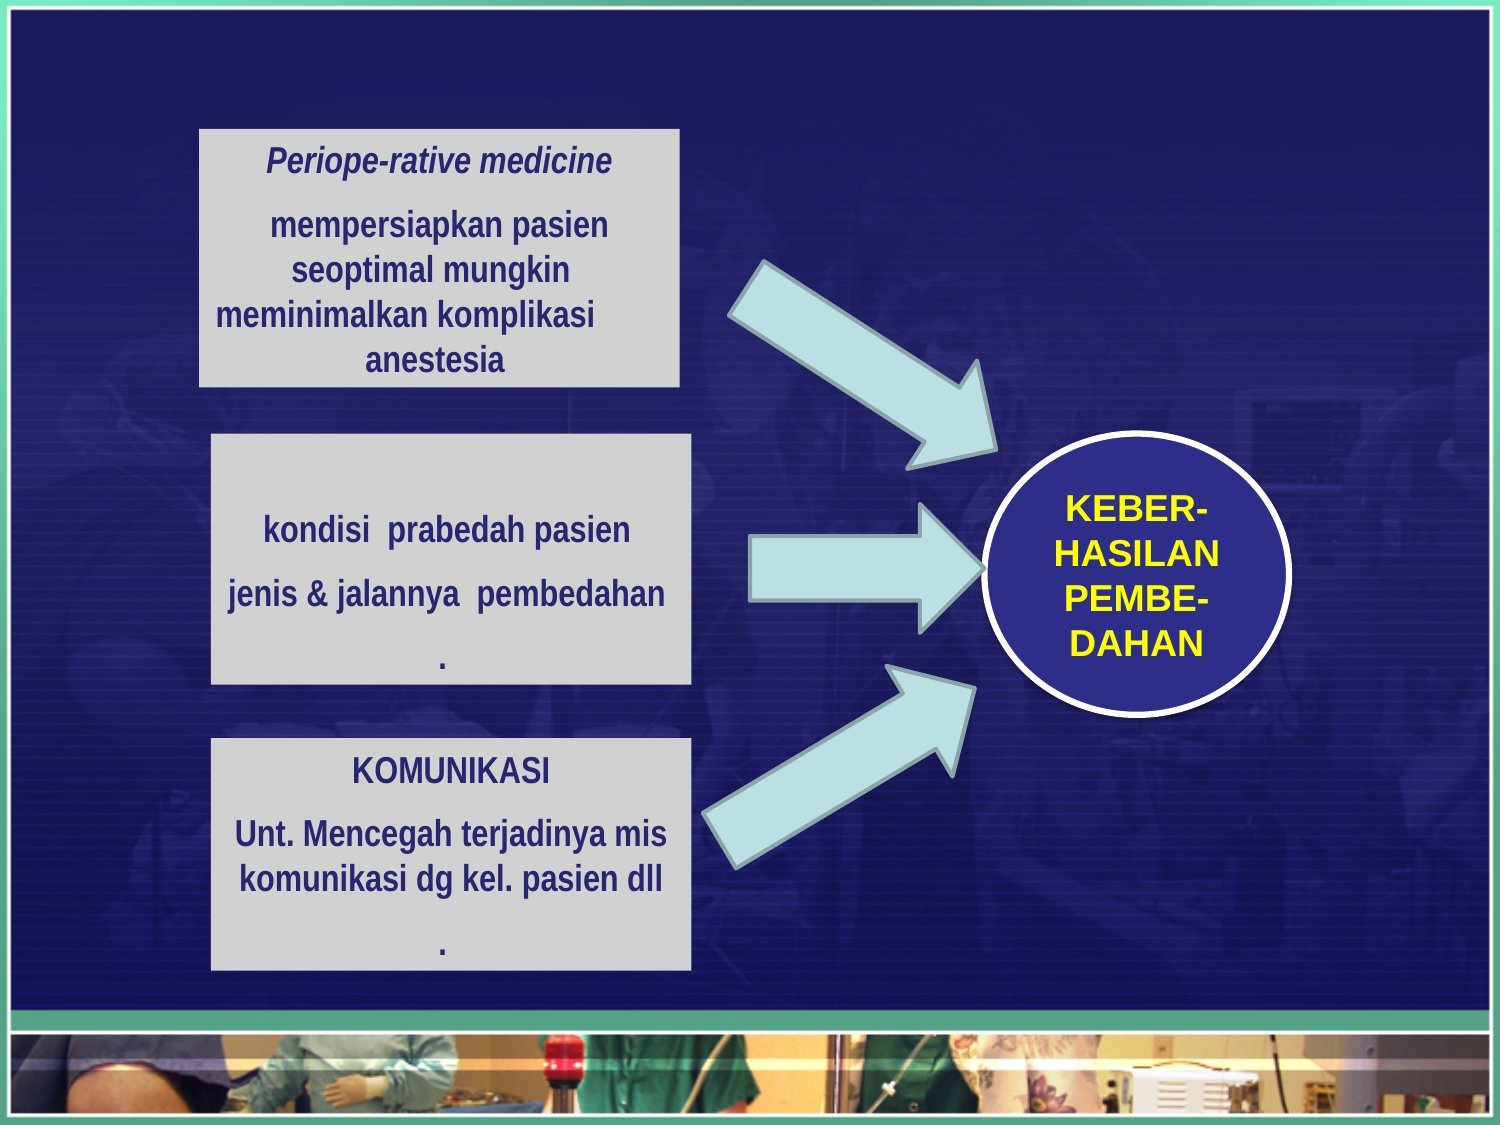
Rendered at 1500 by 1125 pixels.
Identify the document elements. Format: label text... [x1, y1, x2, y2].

text_box [87, 124, 1413, 180]
text_box [726, 259, 999, 471]
text_box [747, 501, 987, 635]
text_box Periope-rative medicine mempersiapkan pasien seoptimal mungkin meminimalkan komplikasi anestesia [199, 128, 680, 388]
text_box KOMUNIKASI Unt. Mencegah terjadinya mis komunikasi dg kel. pasien dll . [210, 738, 692, 971]
text_box KEBER-HASILAN PEMBE-DAHAN [981, 430, 1293, 718]
picture [0, 0, 1500, 1125]
text_box [700, 663, 977, 871]
text_box kondisi prabedah pasien jenis & jalannya pembedahan . [210, 433, 692, 685]
